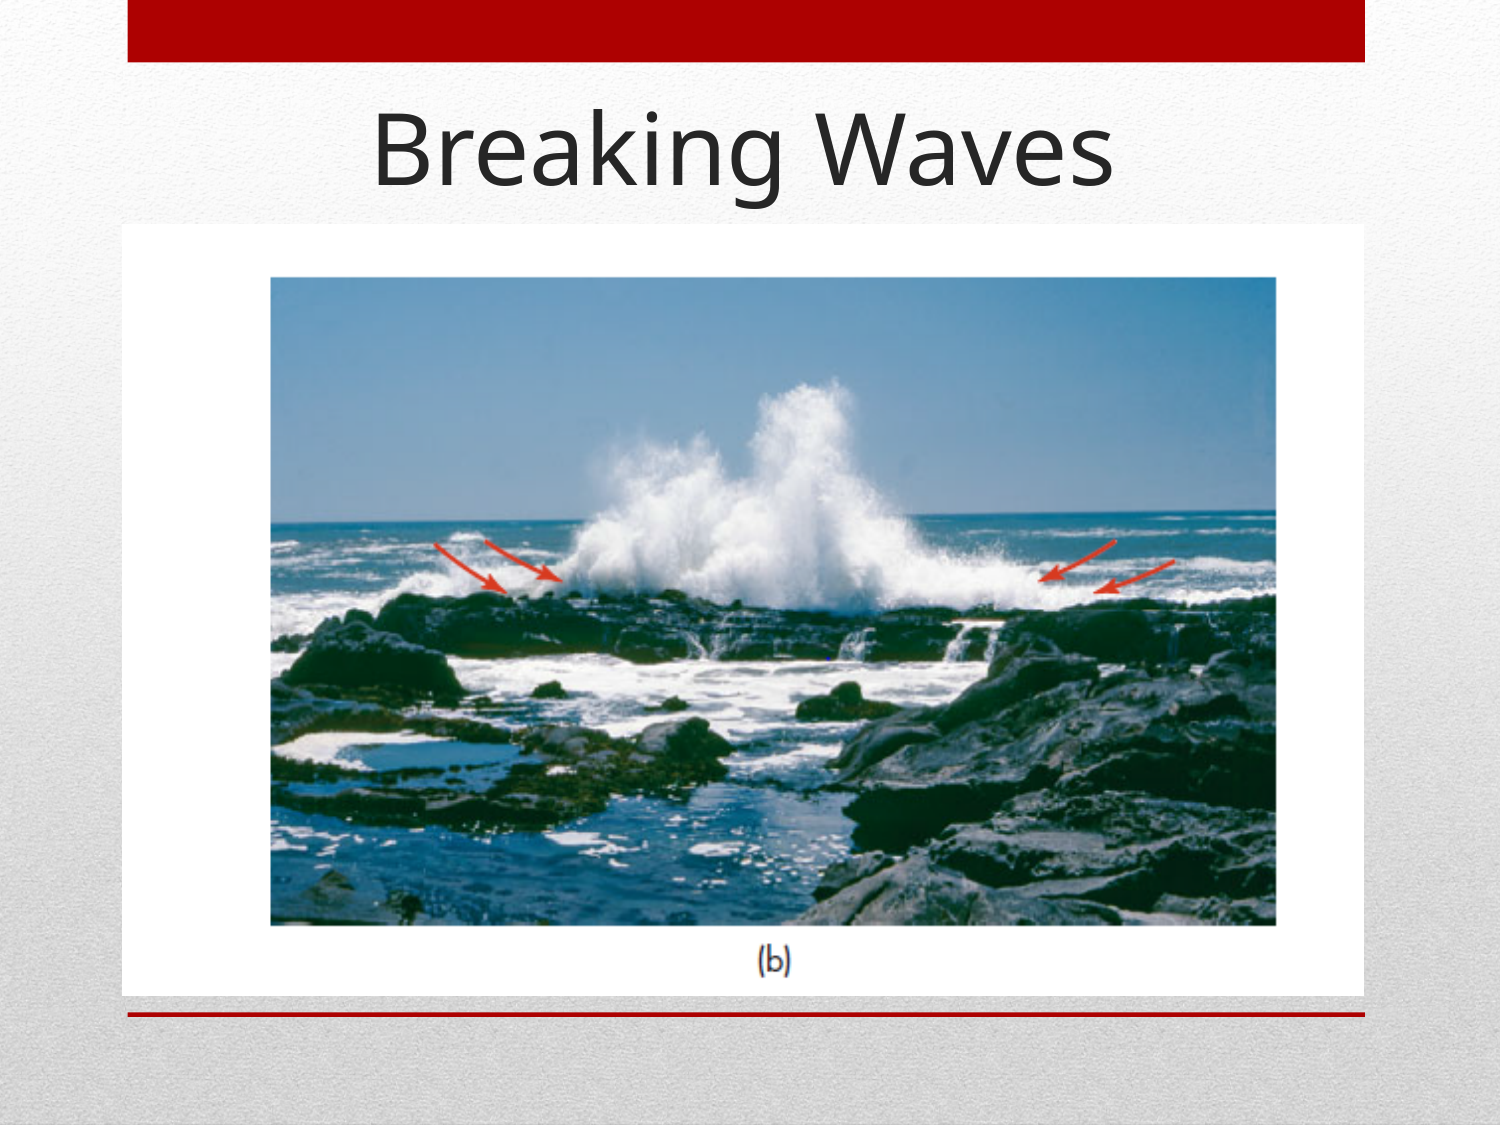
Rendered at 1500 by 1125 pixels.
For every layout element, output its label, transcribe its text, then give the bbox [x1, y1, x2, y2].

text_box Breaking Waves [174, 50, 1312, 214]
picture [121, 224, 1365, 997]
